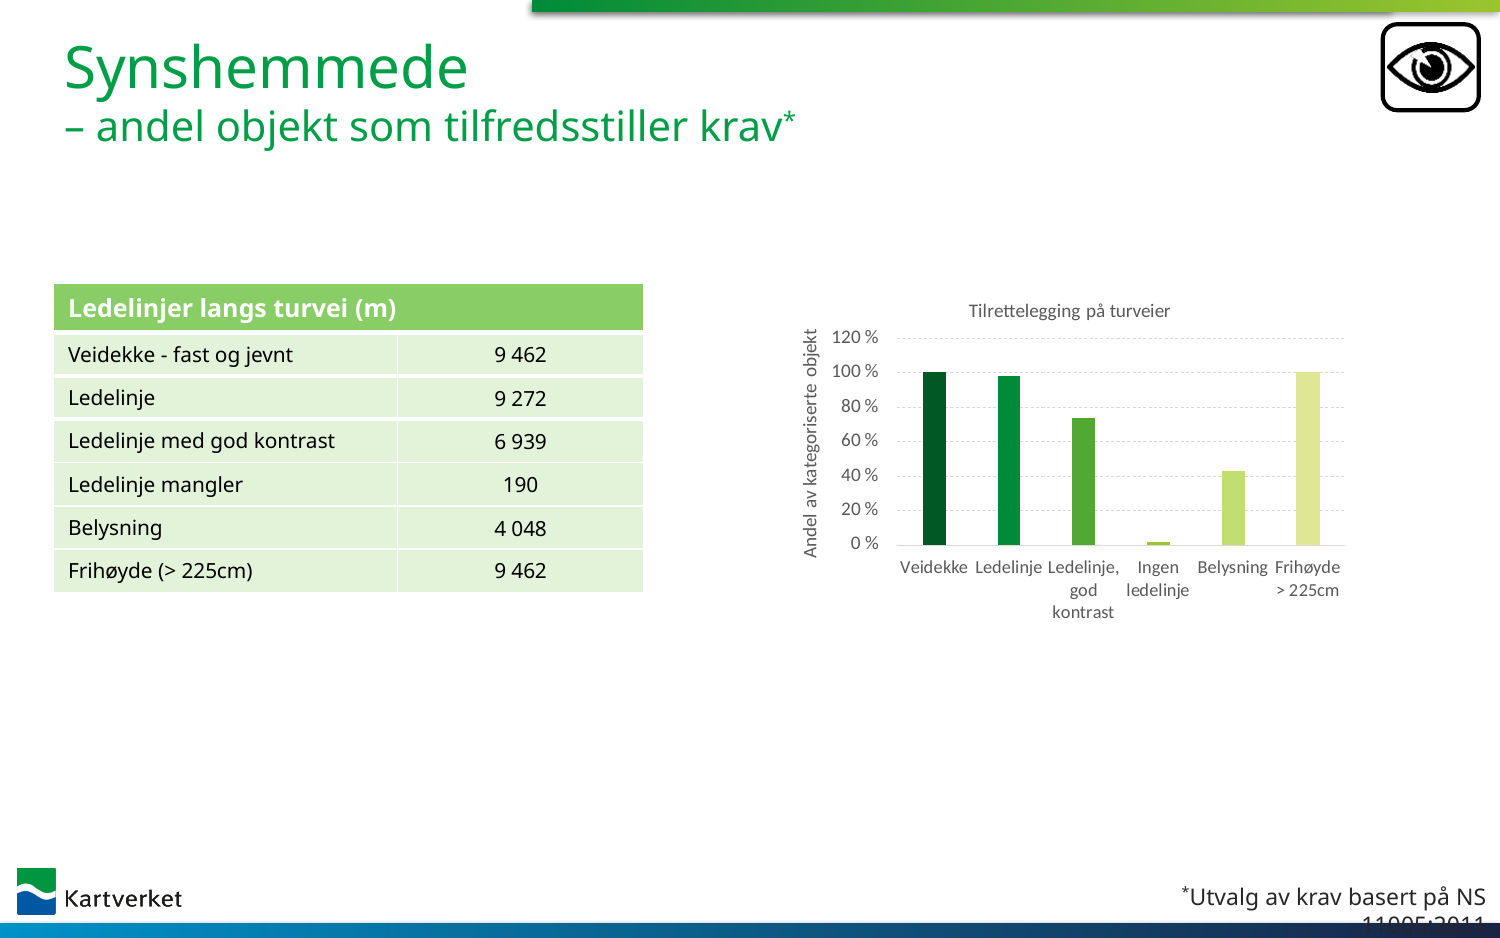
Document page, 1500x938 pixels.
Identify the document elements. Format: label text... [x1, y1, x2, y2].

table_cell Veidekke - fast og jevnt [54, 335, 397, 374]
text_box Synshemmede – andel objekt som tilfredsstiller krav* [49, 24, 1431, 158]
table_cell Ledelinje [54, 378, 397, 417]
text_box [1382, 24, 1480, 111]
table_cell 190 [398, 463, 643, 505]
picture [791, 291, 1348, 630]
table_cell Ledelinje mangler [54, 463, 397, 505]
table_cell 9 462 [398, 335, 643, 374]
table_cell 6 939 [398, 421, 643, 462]
table_cell Frihøyde (> 225cm) [54, 550, 397, 592]
table_cell 9 462 [398, 550, 643, 592]
table_header Ledelinjer langs turvei (m) [54, 284, 643, 330]
table_cell Belysning [54, 507, 397, 548]
table_cell 9 272 [398, 378, 643, 417]
text_box *Utvalg av krav basert på NS 11005:2011 [1068, 873, 1500, 938]
table_cell 4 048 [398, 507, 643, 548]
table_cell Ledelinje med god kontrast [54, 421, 397, 462]
